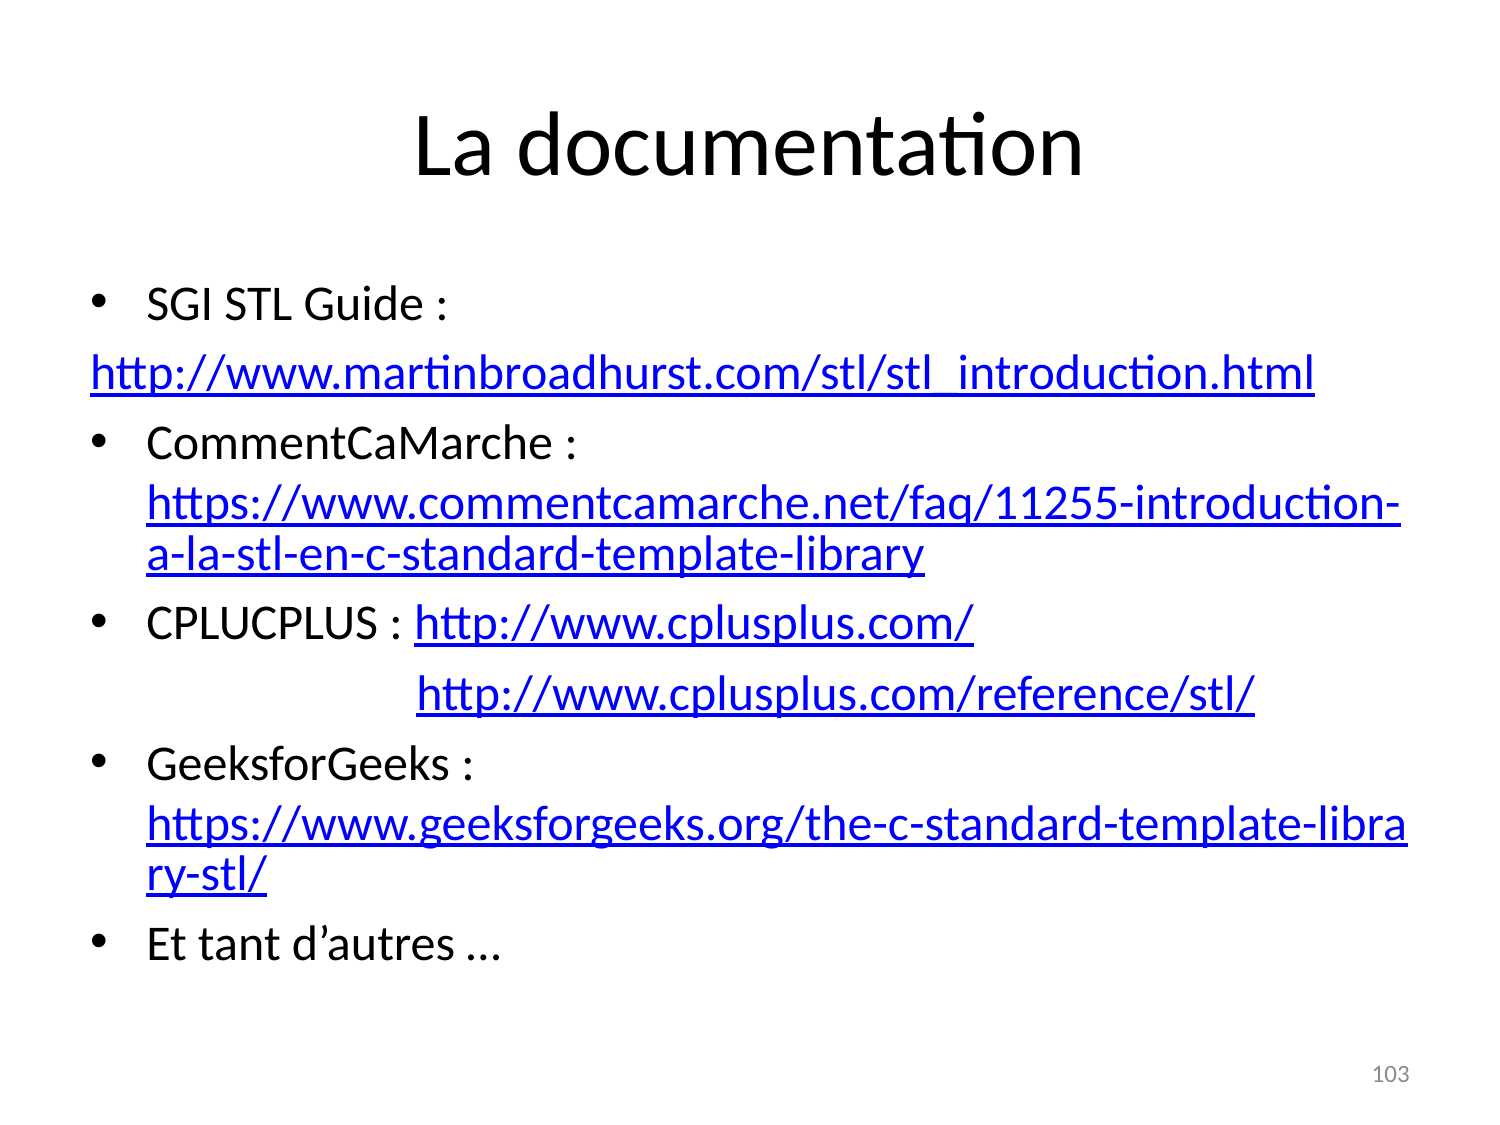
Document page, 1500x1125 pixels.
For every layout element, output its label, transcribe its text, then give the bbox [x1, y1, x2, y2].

slide_number 103 [1074, 1042, 1425, 1103]
title La documentation [75, 45, 1425, 233]
list SGI STL Guide : http://www.martinbroadhurst.com/stl/stl_introduction.html CommentCaMarche : https://www.commentcamarche.net/faq/11255-introduction-a-la-stl-en-c-standard-template-library CPLUCPLUS : http://www.cplusplus.com/ http://www.cplusplus.com/reference/stl/ GeeksforGeeks : https://www.geeksforgeeks.org/the-c-standard-template-library-stl/ Et tant d’autres … [75, 262, 1425, 1005]
